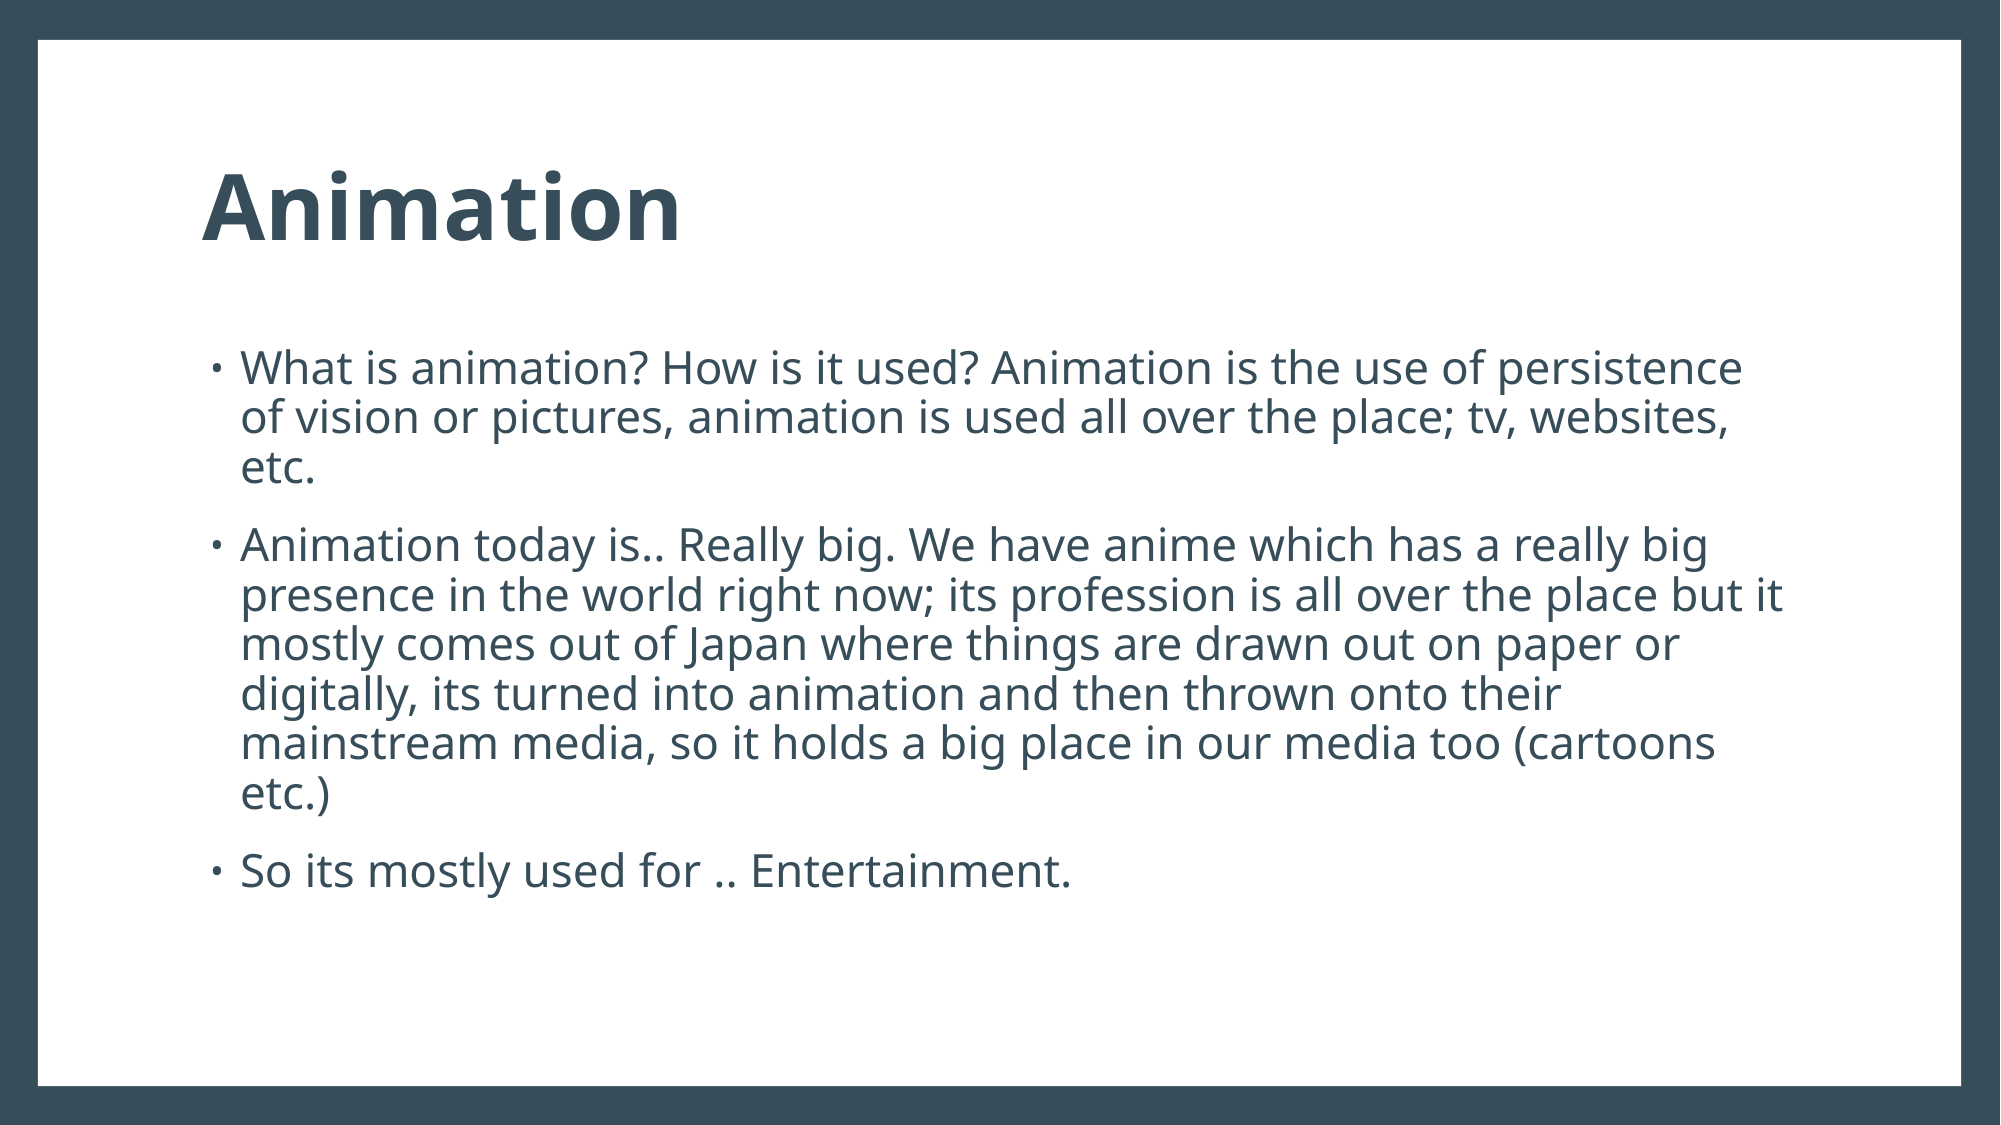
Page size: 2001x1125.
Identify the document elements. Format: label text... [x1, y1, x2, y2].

list What is animation? How is it used? Animation is the use of persistence of vision or pictures, animation is used all over the place; tv, websites, etc. Animation today is.. Really big. We have anime which has a really big presence in the world right now; its profession is all over the place but it mostly comes out of Japan where things are drawn out on paper or digitally, its turned into animation and then thrown onto their mainstream media, so it holds a big place in our media too (cartoons etc.) So its mostly used for .. Entertainment. [187, 337, 1808, 1000]
title Animation [187, 99, 1808, 323]
